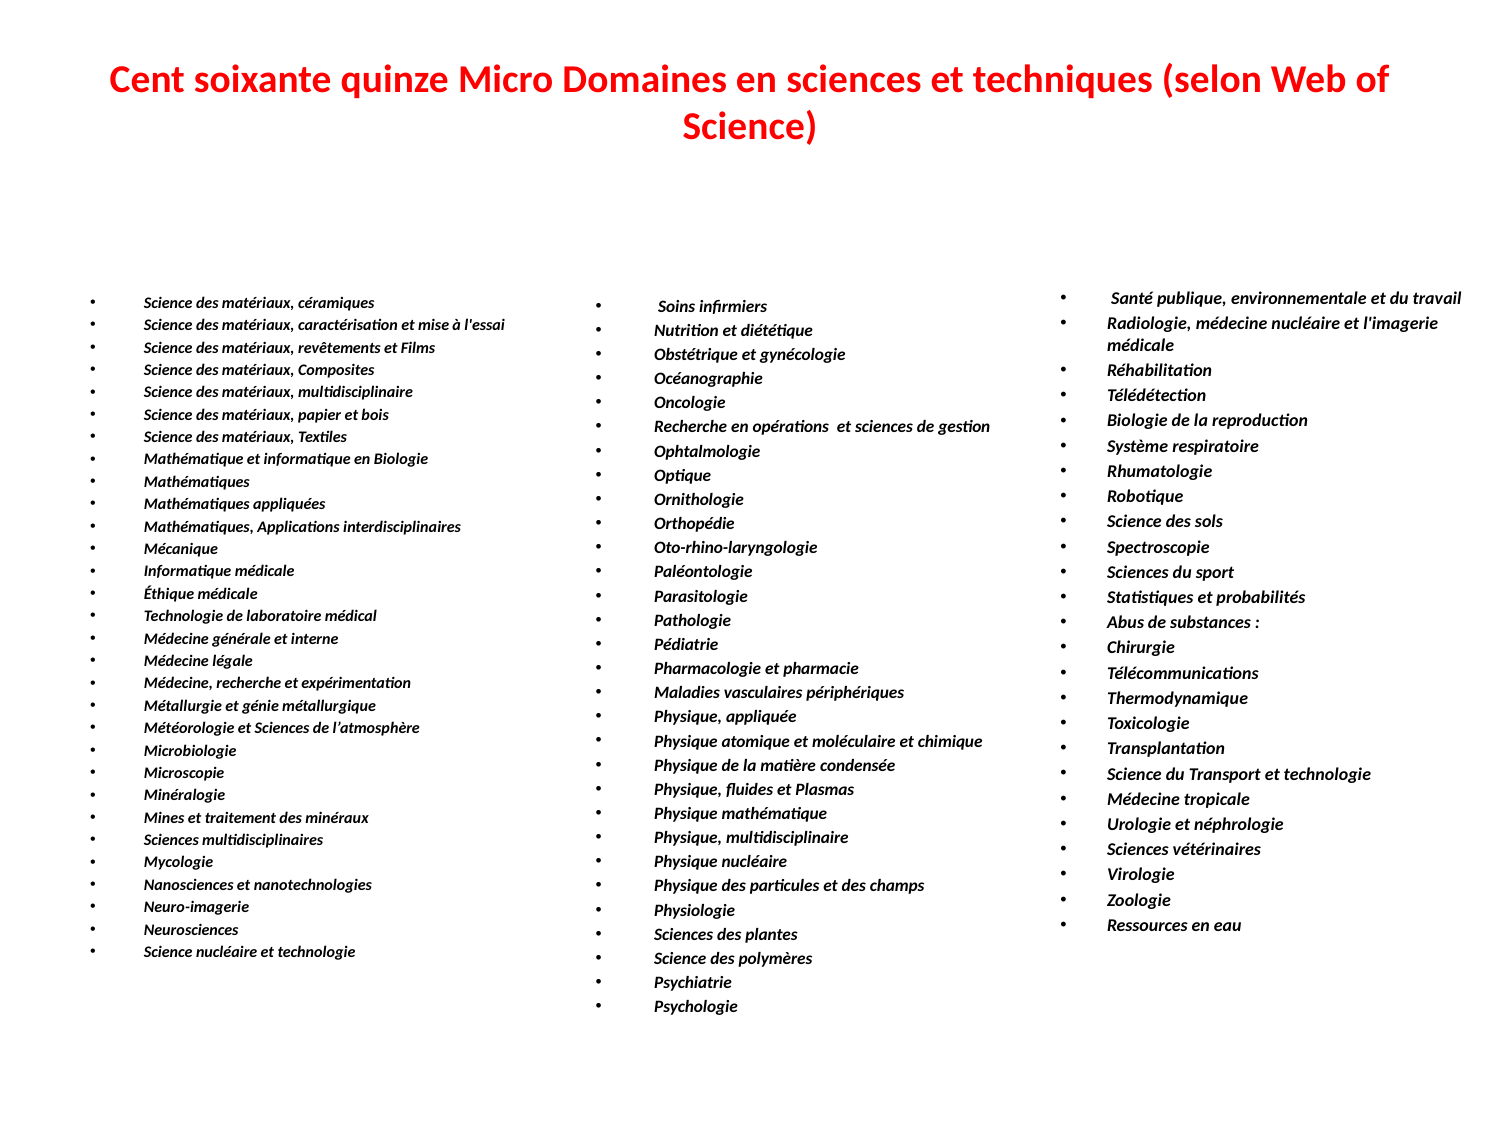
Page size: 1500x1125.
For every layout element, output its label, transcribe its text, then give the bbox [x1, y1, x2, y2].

text_box Santé publique, environnementale et du travail Radiologie, médecine nucléaire et l'imagerie médicale Réhabilitation Télédétection Biologie de la reproduction Système respiratoire Rhumatologie Robotique Science des sols Spectroscopie Sciences du sport Statistiques et probabilités Abus de substances : Chirurgie Télécommunications Thermodynamique Toxicologie Transplantation Science du Transport et technologie Médecine tropicale Urologie et néphrologie Sciences vétérinaires Virologie Zoologie Ressources en eau [1045, 278, 1483, 976]
text_box Soins infirmiers Nutrition et diététique Obstétrique et gynécologie Océanographie Oncologie Recherche en opérations et sciences de gestion Ophtalmologie Optique Ornithologie Orthopédie Oto-rhino-laryngologie Paléontologie Parasitologie Pathologie Pédiatrie Pharmacologie et pharmacie Maladies vasculaires périphériques Physique, appliquée Physique atomique et moléculaire et chimique Physique de la matière condensée Physique, fluides et Plasmas Physique mathématique Physique, multidisciplinaire Physique nucléaire Physique des particules et des champs Physiologie Sciences des plantes Science des polymères Psychiatrie Psychologie [580, 287, 1046, 1030]
title Cent soixante quinze Micro Domaines en sciences et techniques (selon Web of Science) [75, 45, 1425, 233]
list Science des matériaux, céramiques Science des matériaux, caractérisation et mise à l'essai Science des matériaux, revêtements et Films Science des matériaux, Composites Science des matériaux, multidisciplinaire Science des matériaux, papier et bois Science des matériaux, Textiles Mathématique et informatique en Biologie Mathématiques Mathématiques appliquées Mathématiques, Applications interdisciplinaires Mécanique Informatique médicale Éthique médicale Technologie de laboratoire médical Médecine générale et interne Médecine légale Médecine, recherche et expérimentation Métallurgie et génie métallurgique Météorologie et Sciences de l’atmosphère Microbiologie Microscopie Minéralogie Mines et traitement des minéraux Sciences multidisciplinaires Mycologie Nanosciences et nanotechnologies Neuro-imagerie Neurosciences Science nucléaire et technologie [75, 262, 550, 1005]
